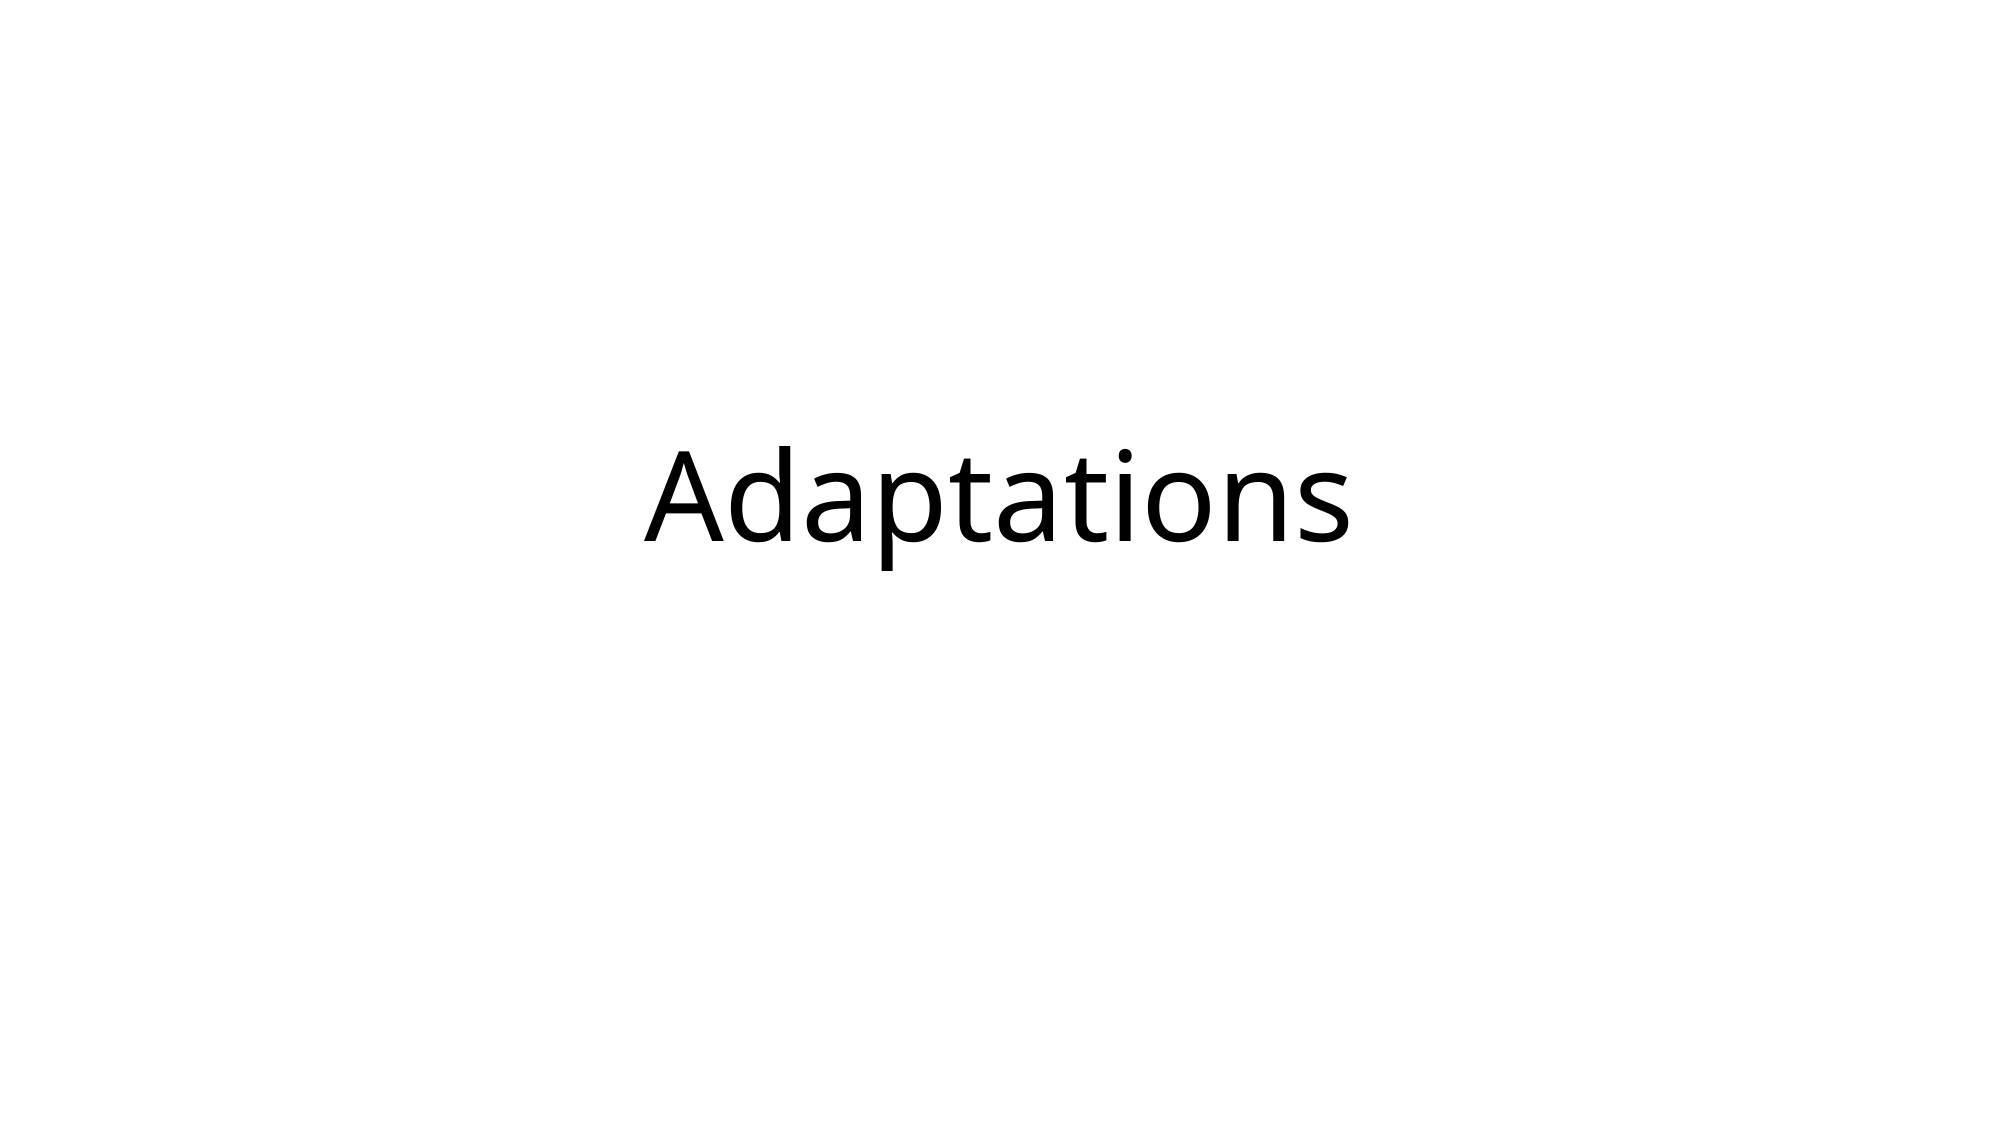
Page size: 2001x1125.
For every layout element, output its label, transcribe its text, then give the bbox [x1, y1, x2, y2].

title Adaptations [249, 184, 1750, 576]
